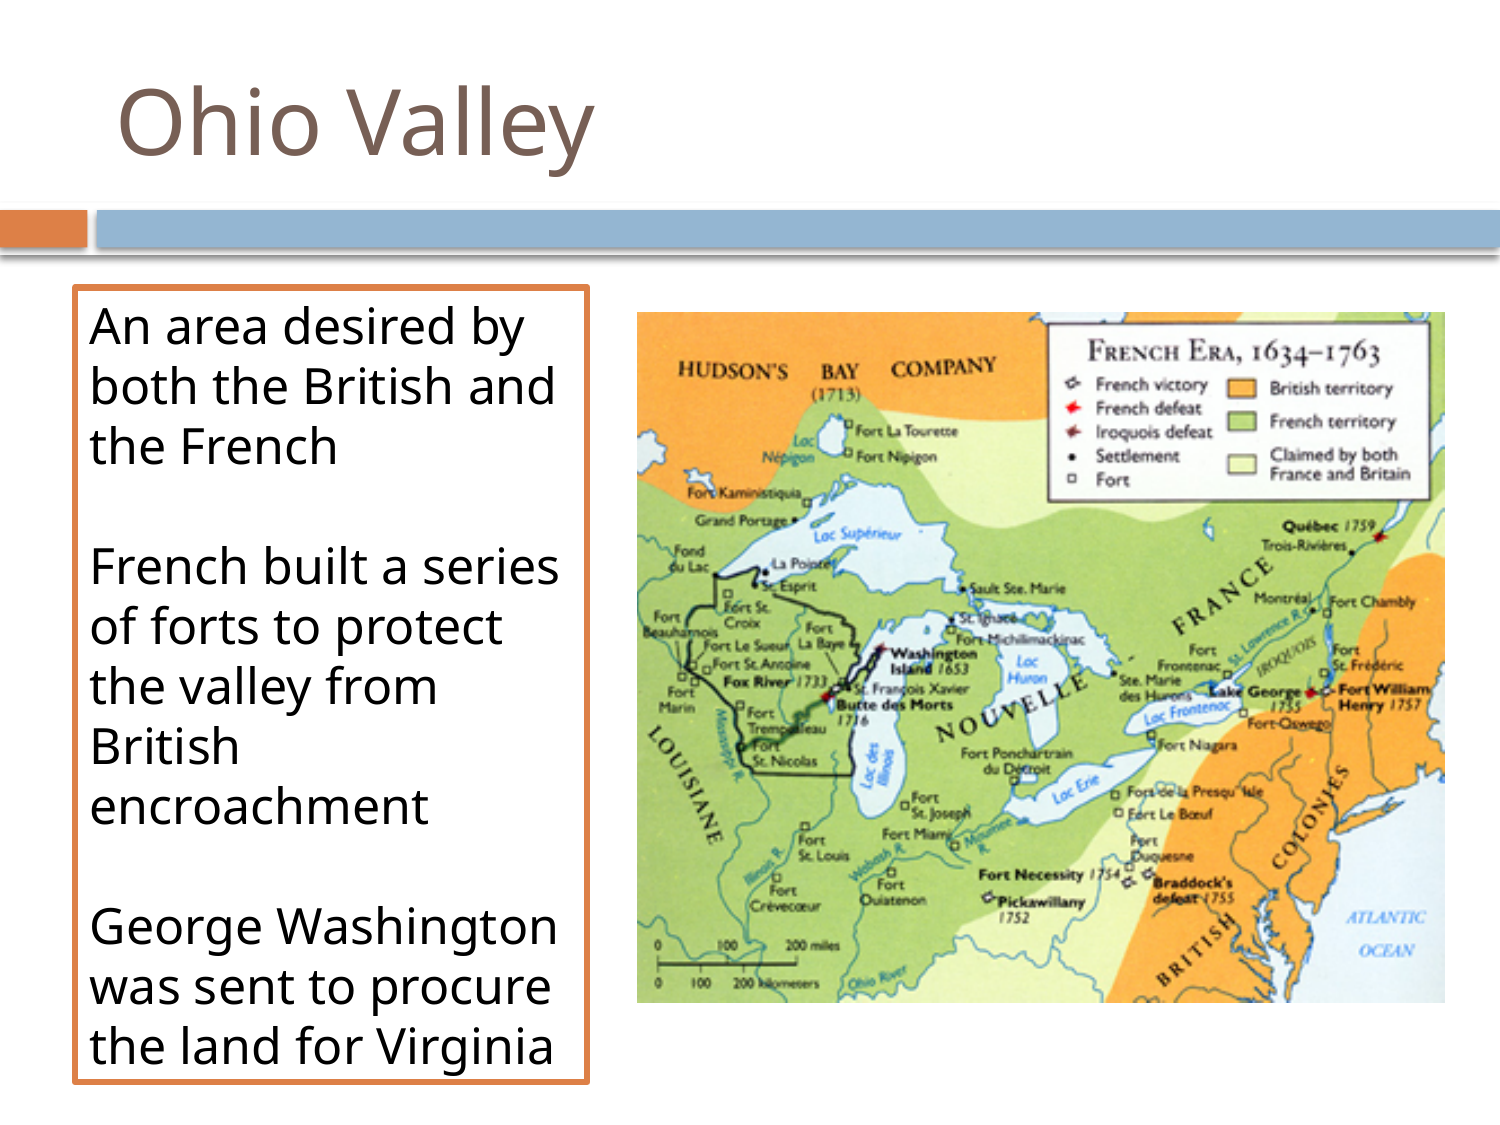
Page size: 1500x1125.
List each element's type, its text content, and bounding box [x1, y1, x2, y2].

text_box An area desired by both the British and the French French built a series of forts to protect the valley from British encroachment George Washington was sent to procure the land for Virginia [73, 286, 589, 1084]
title Ohio Valley [100, 37, 1438, 200]
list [637, 312, 1445, 1003]
